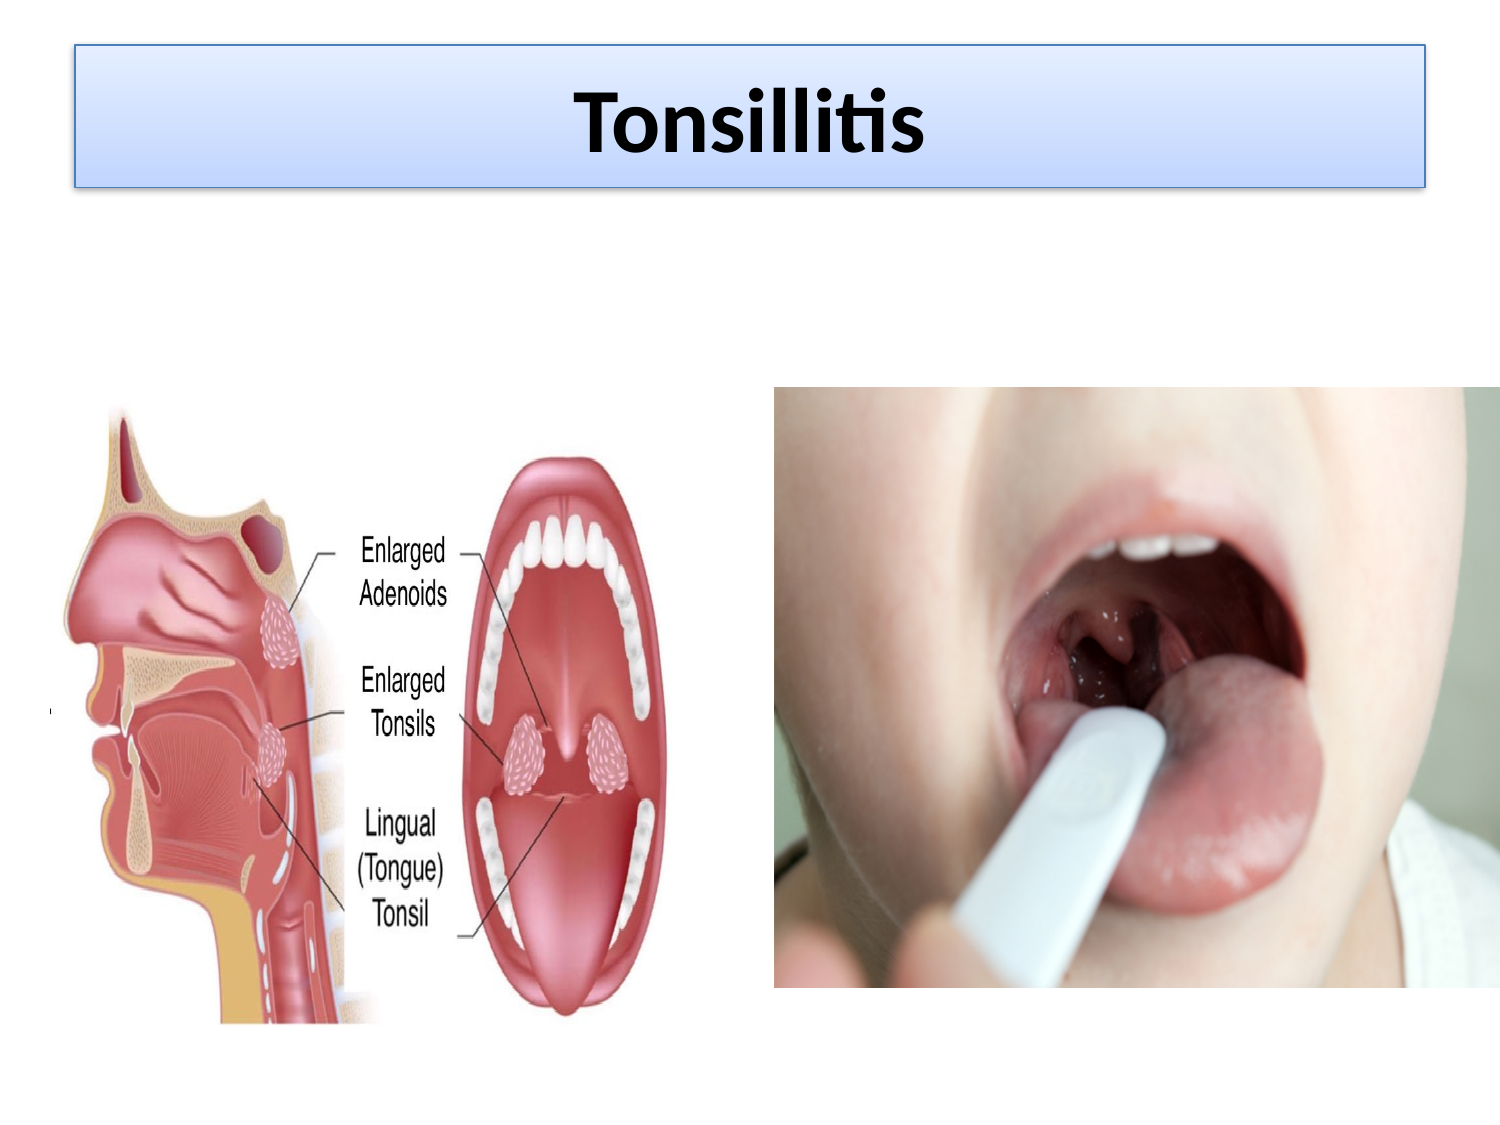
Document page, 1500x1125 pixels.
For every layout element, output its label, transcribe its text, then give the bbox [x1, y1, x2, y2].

picture [774, 387, 1500, 988]
title Tonsillitis [74, 44, 1426, 188]
picture [49, 387, 726, 1037]
